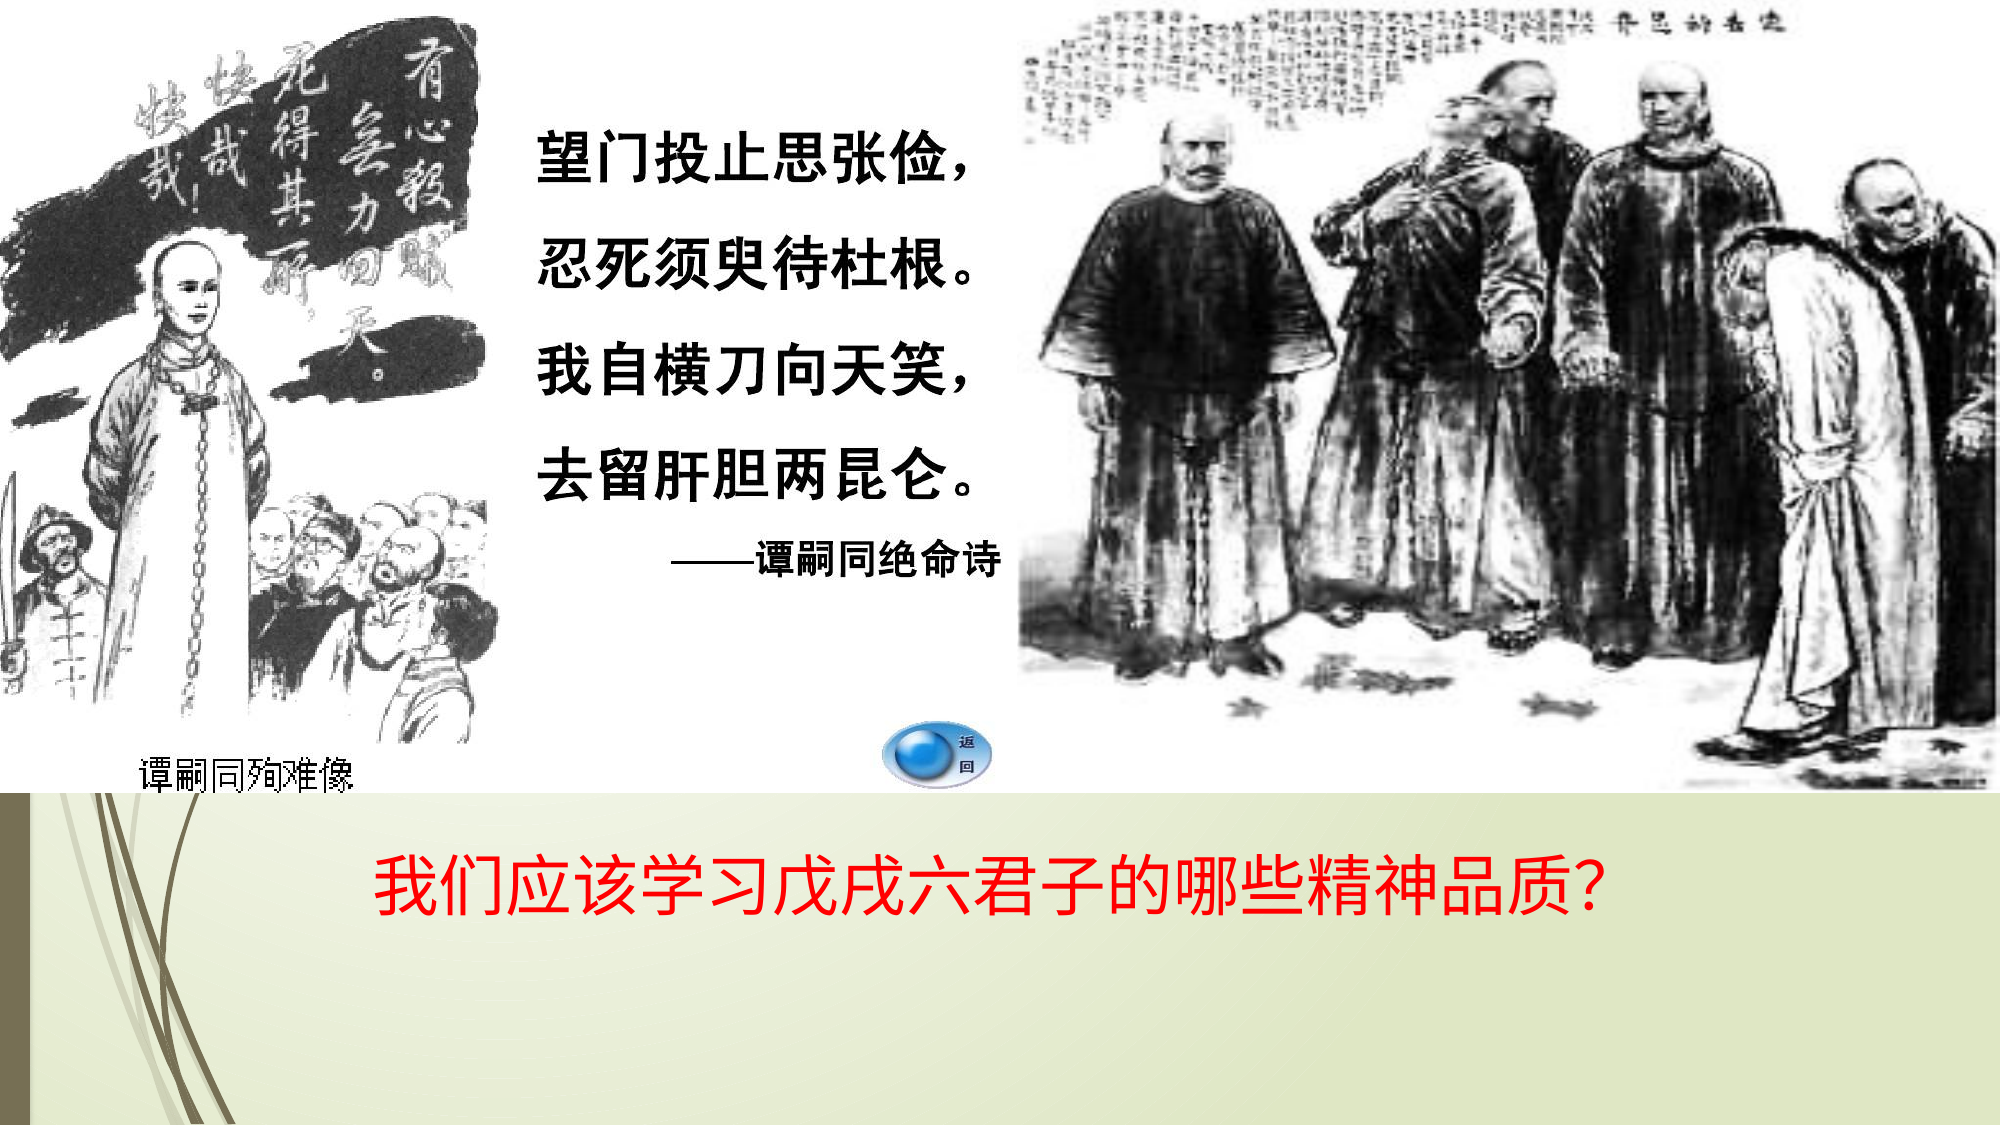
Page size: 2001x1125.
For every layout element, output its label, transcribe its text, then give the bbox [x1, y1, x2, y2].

text_box 我们应该学习戊戌六君子的哪些精神品质？ [357, 836, 1744, 931]
picture [0, 0, 2000, 793]
